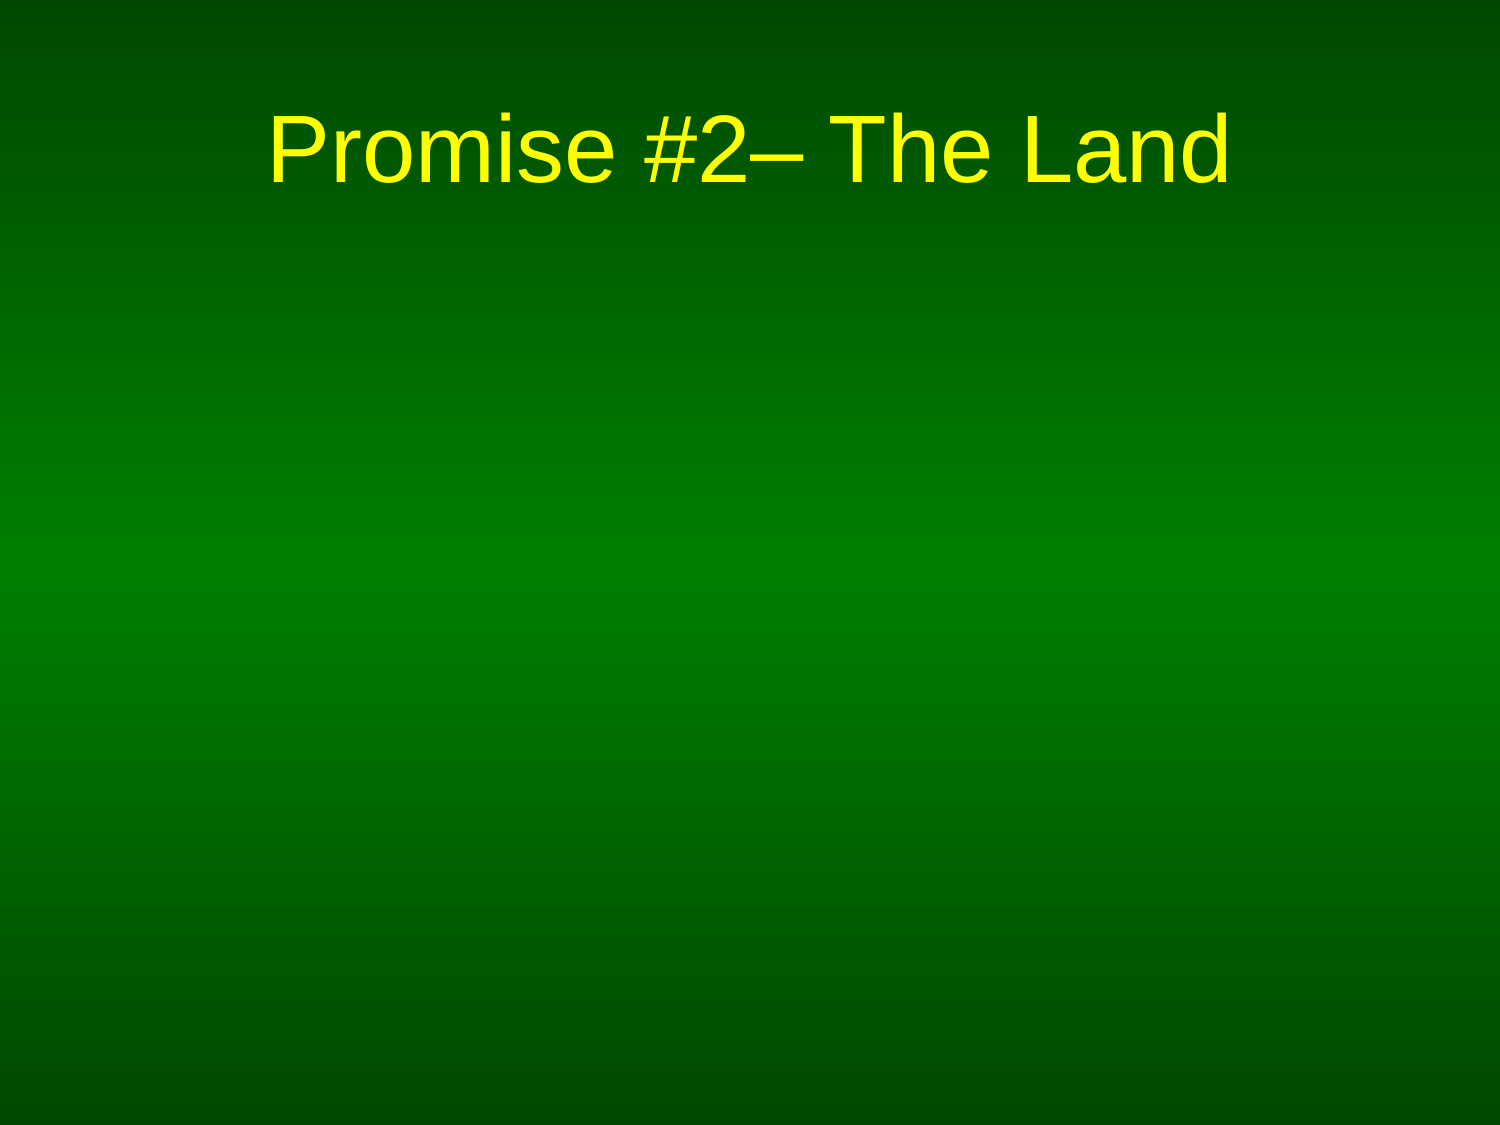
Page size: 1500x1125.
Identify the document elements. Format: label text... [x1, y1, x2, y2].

title Promise #2– The Land [37, 50, 1463, 238]
